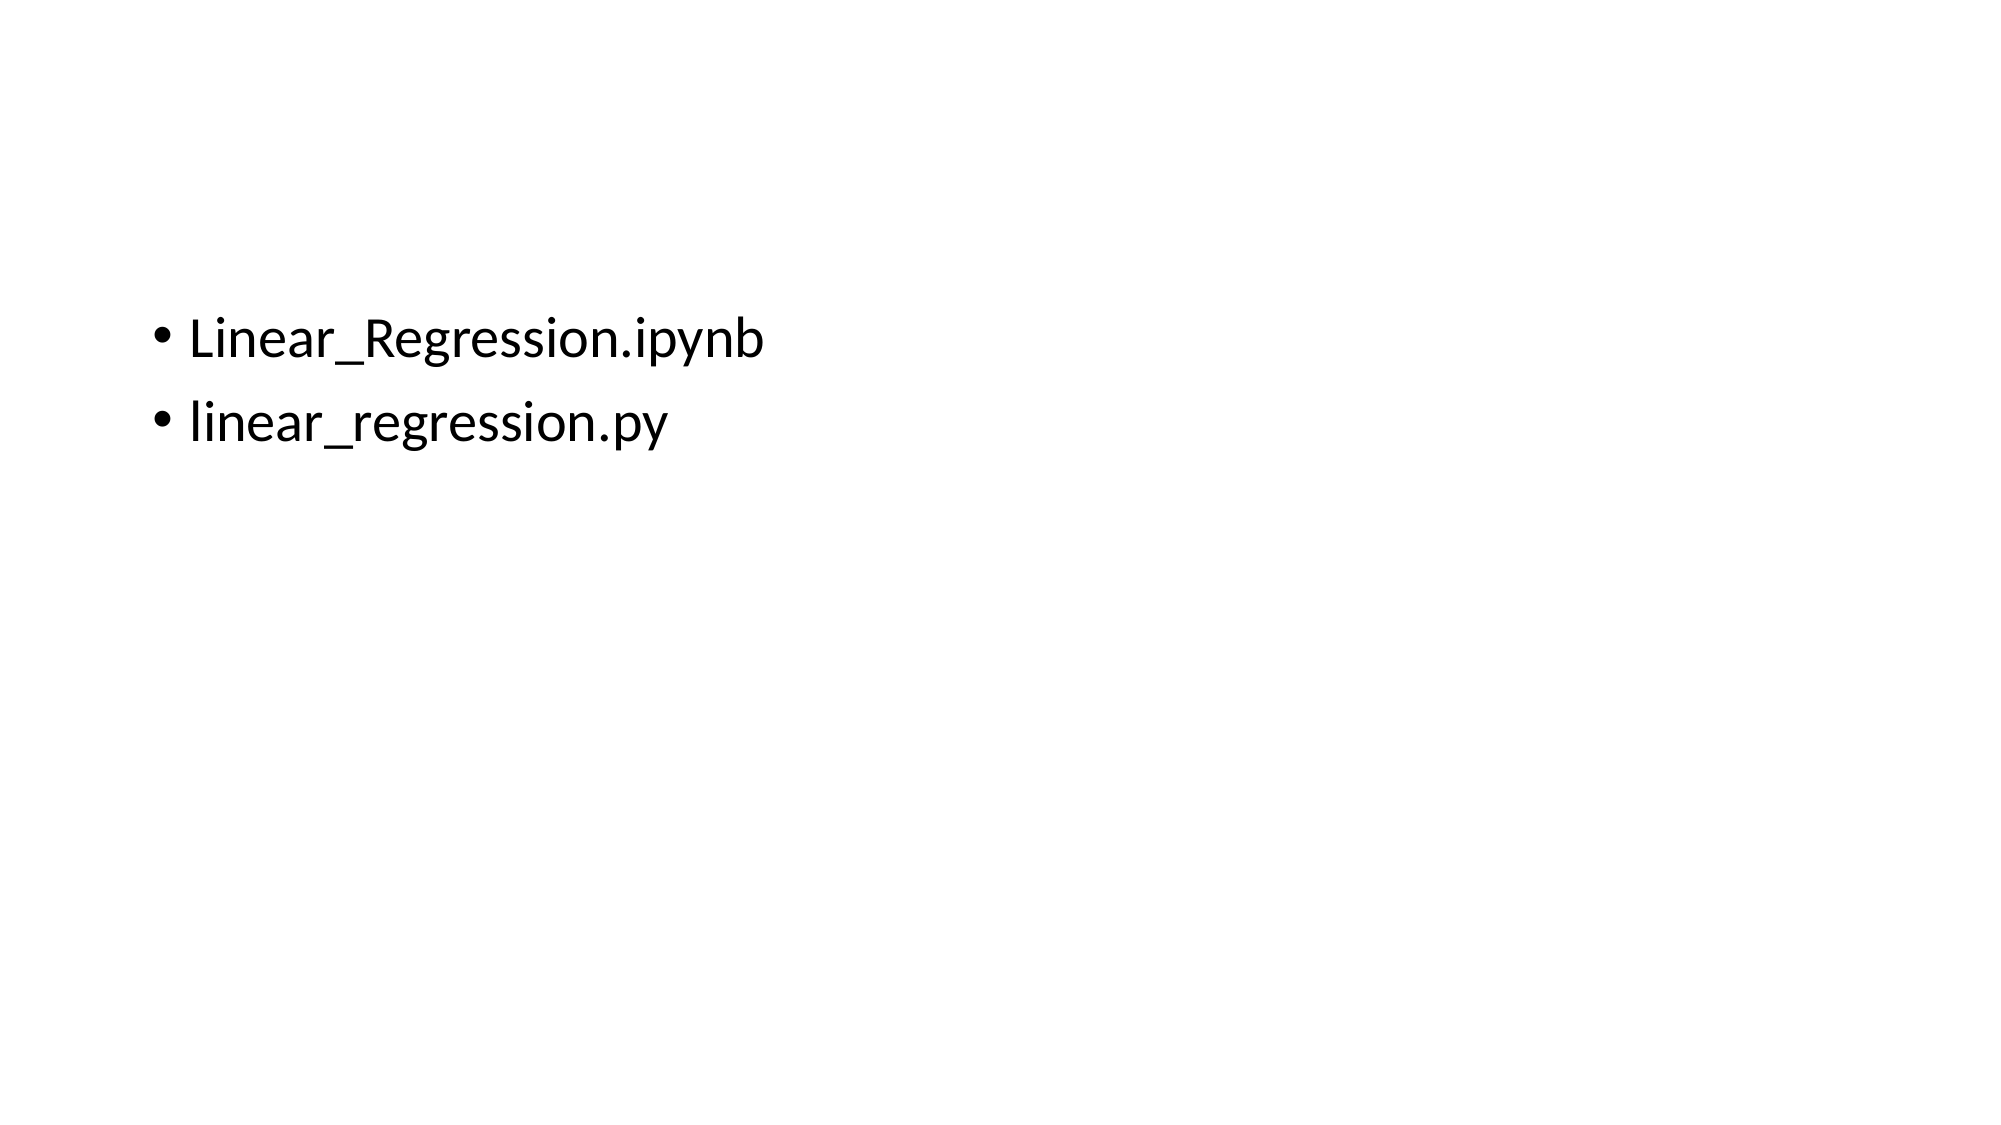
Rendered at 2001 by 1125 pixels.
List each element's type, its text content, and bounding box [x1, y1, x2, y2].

list Linear_Regression.ipynb linear_regression.py [137, 299, 1863, 1014]
